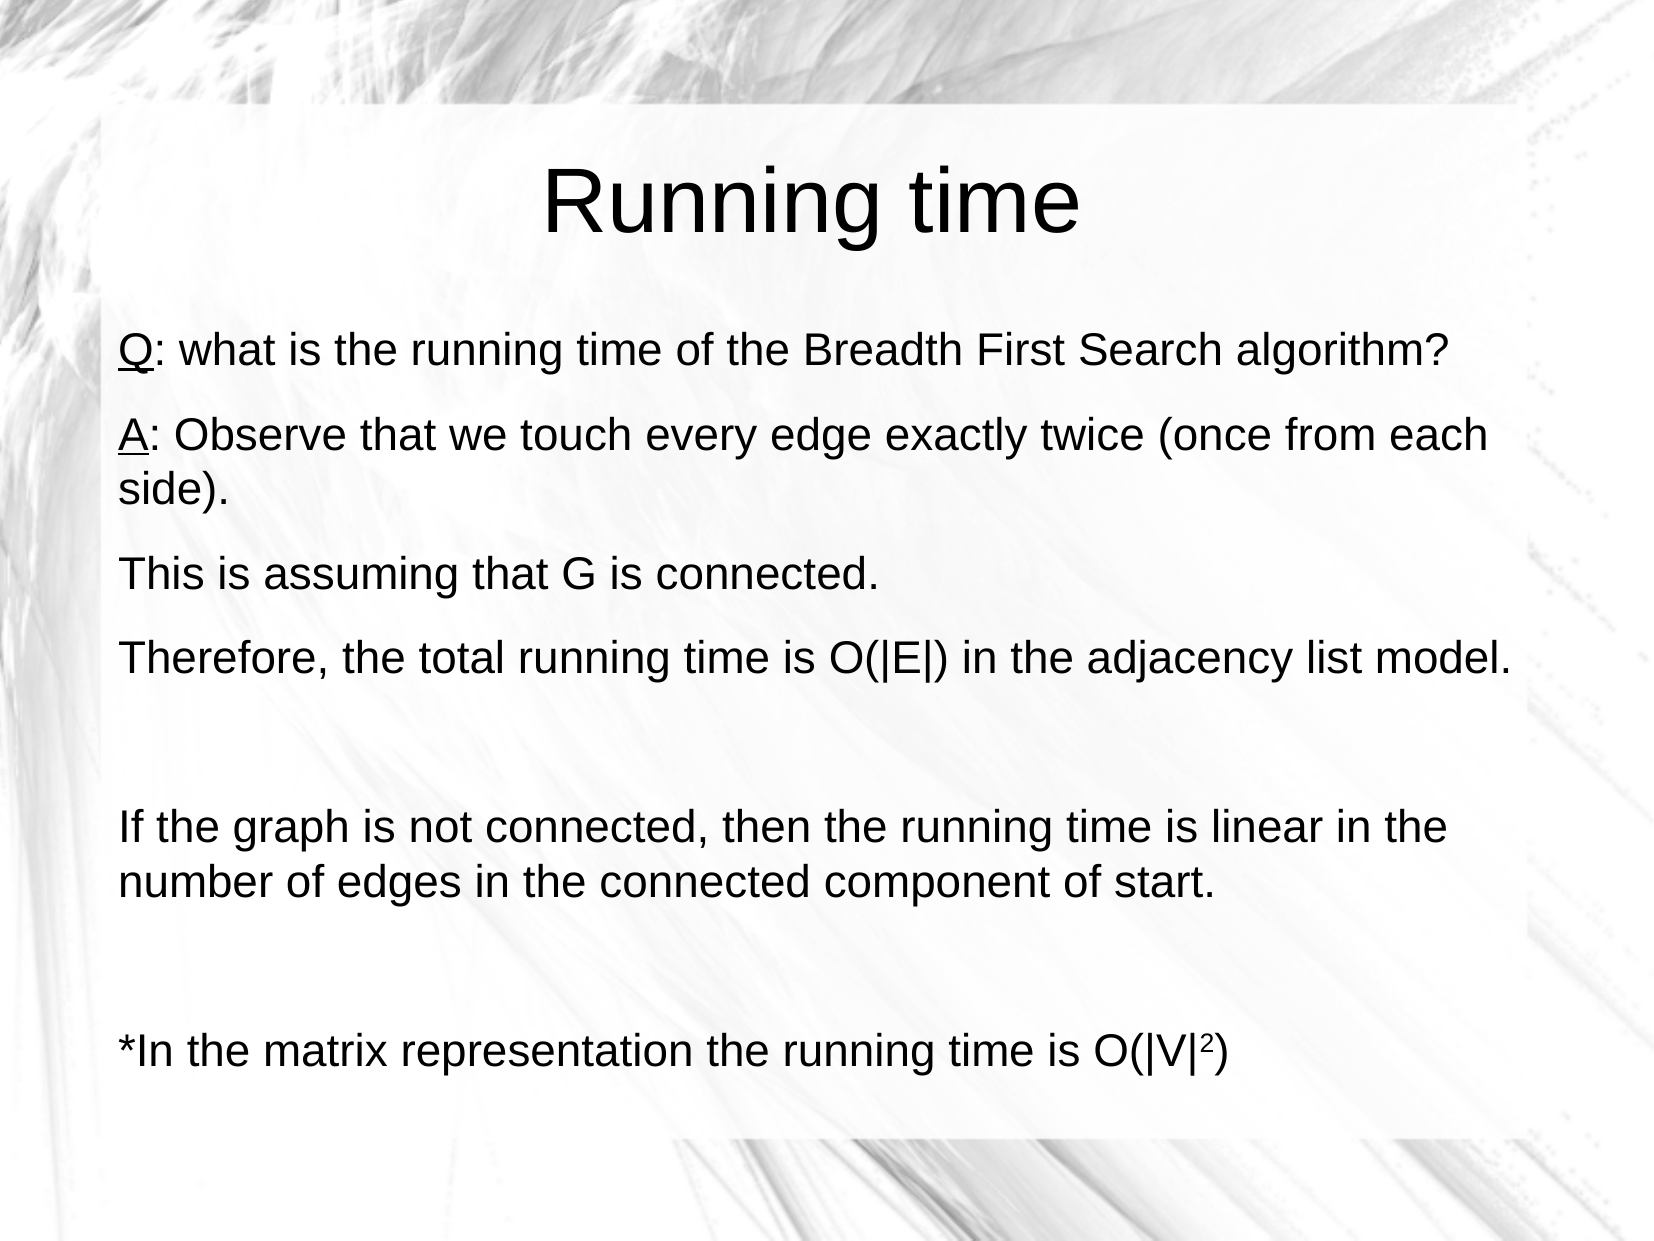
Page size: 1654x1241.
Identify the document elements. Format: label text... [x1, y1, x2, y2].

list Q: what is the running time of the Breadth First Search algorithm? A: Observe that we touch every edge exactly twice (once from each side). This is assuming that G is connected. Therefore, the total running time is O(|E|) in the adjacency list model. If the graph is not connected, then the running time is linear in the number of edges in the connected component of start. *In the matrix representation the running time is O(|V|2) [118, 319, 1571, 1102]
title Running time [118, 112, 1506, 281]
picture [0, 0, 1654, 1241]
